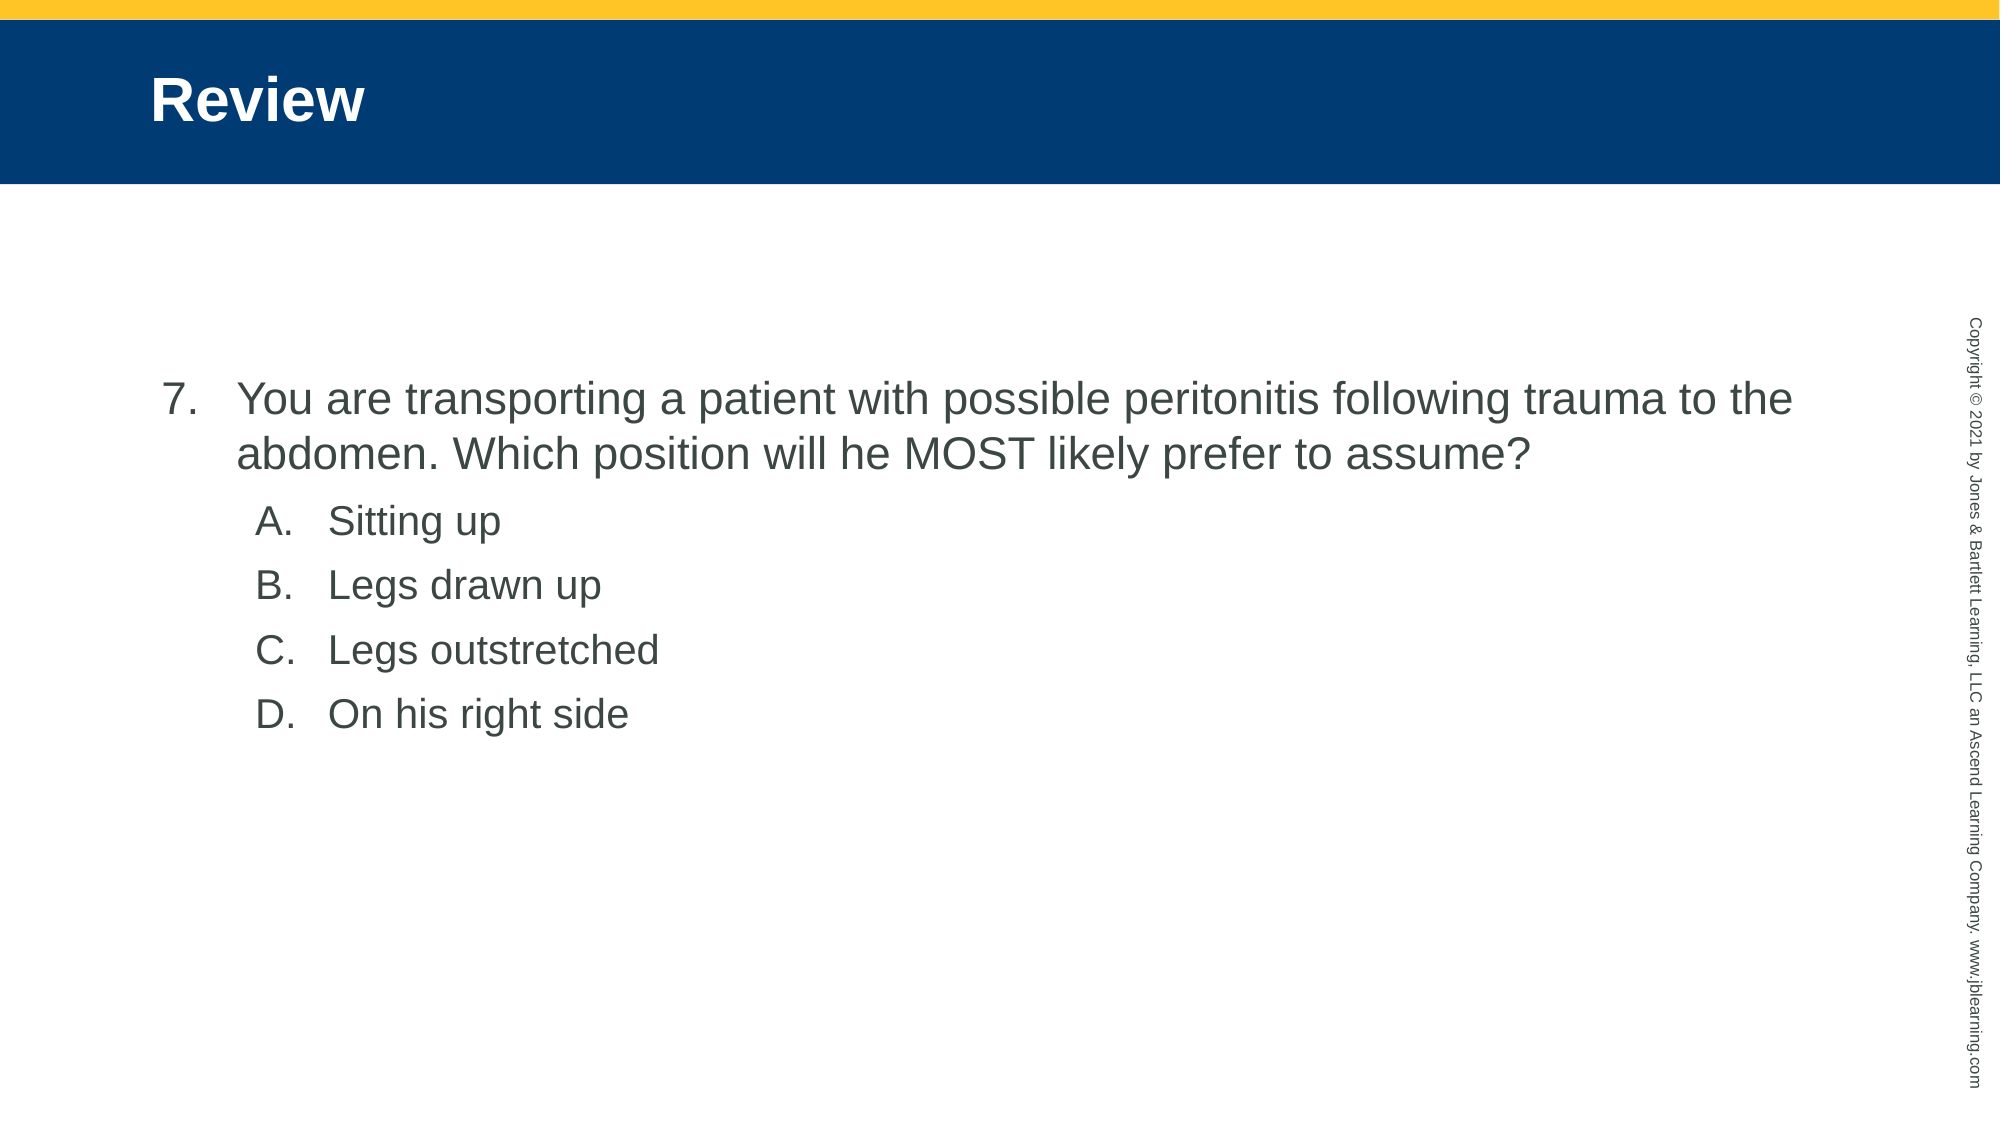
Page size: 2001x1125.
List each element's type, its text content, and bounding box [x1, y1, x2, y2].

title Review [0, 19, 2000, 185]
list You are transporting a patient with possible peritonitis following trauma to the abdomen. Which position will he MOST likely prefer to assume? Sitting up Legs drawn up Legs outstretched On his right side [146, 361, 1859, 1016]
